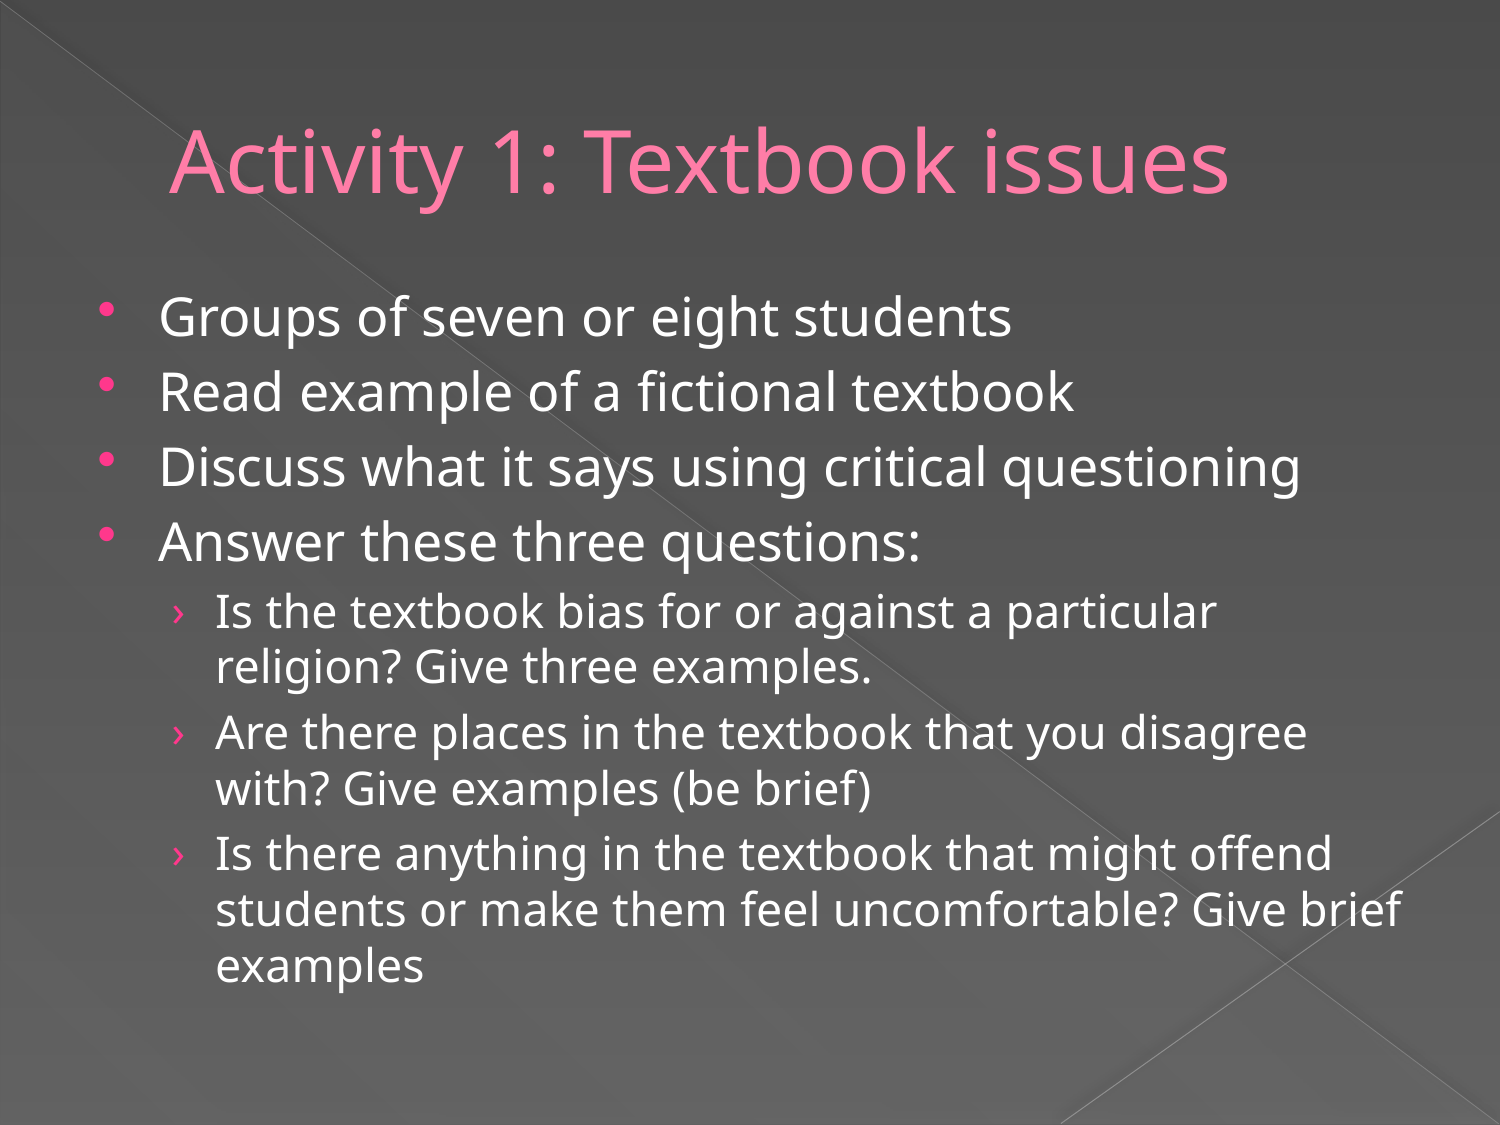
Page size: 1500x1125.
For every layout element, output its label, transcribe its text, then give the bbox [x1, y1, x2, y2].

list Groups of seven or eight students Read example of a fictional textbook Discuss what it says using critical questioning Answer these three questions: Is the textbook bias for or against a particular religion? Give three examples. Are there places in the textbook that you disagree with? Give examples (be brief) Is there anything in the textbook that might offend students or make them feel uncomfortable? Give brief examples [75, 275, 1425, 1005]
title Activity 1: Textbook issues [75, 43, 1425, 274]
